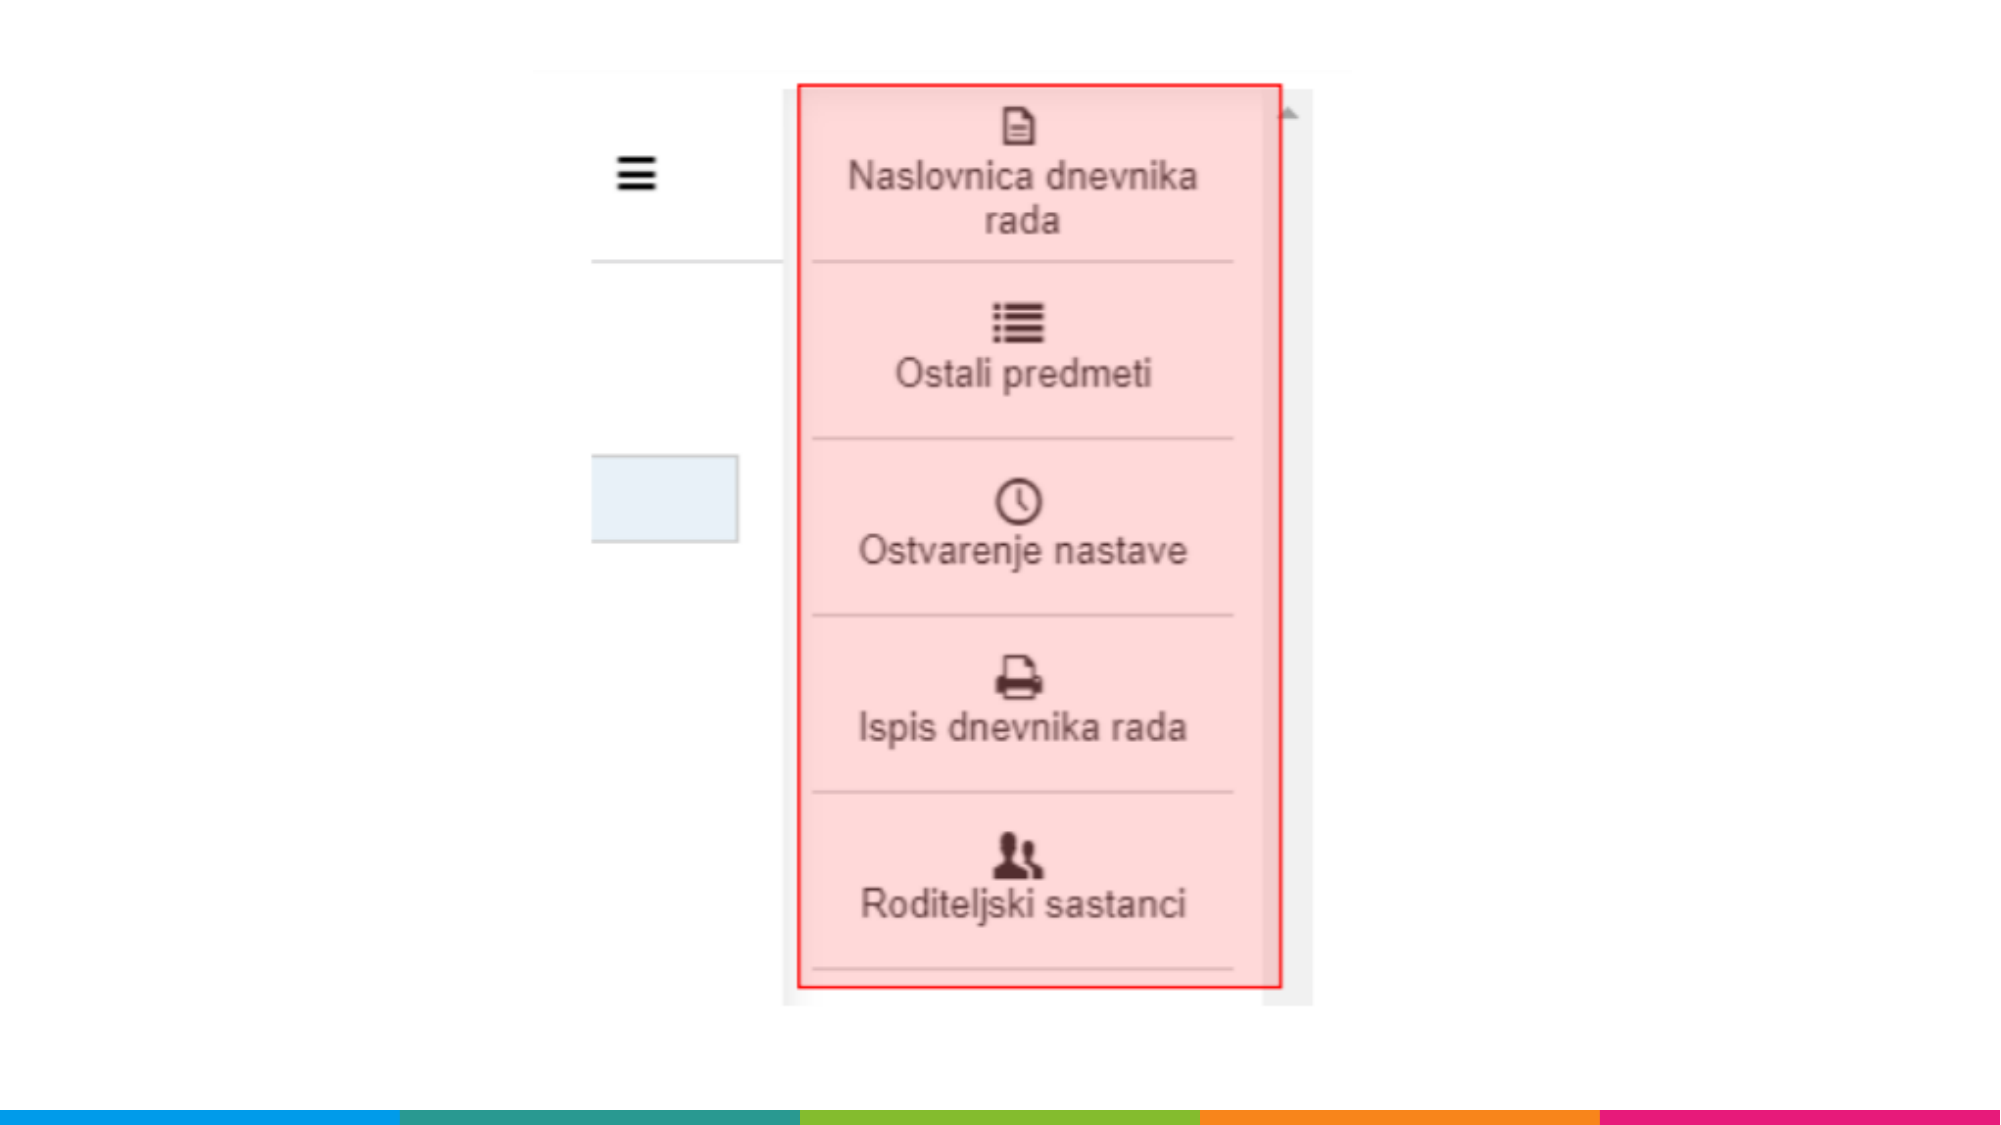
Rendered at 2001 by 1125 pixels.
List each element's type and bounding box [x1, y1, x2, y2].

picture [533, 70, 1352, 1020]
